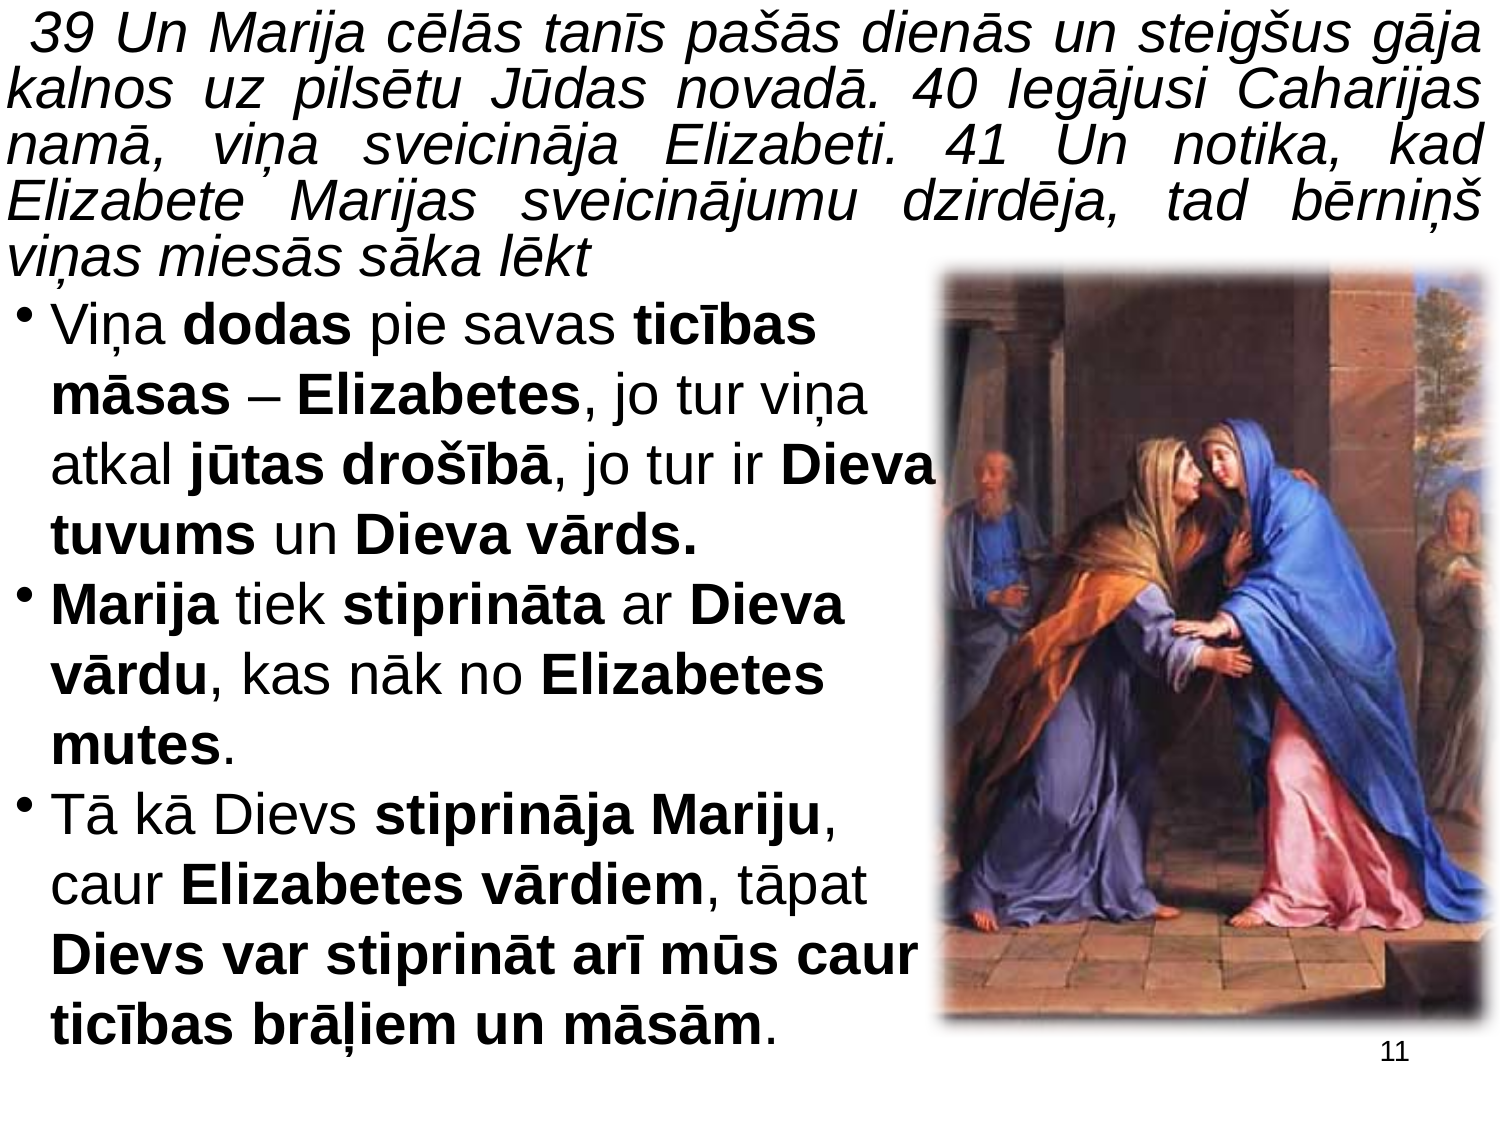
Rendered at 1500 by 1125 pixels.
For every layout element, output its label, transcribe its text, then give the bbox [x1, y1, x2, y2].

text_box Viņa dodas pie savas ticības māsas – Elizabetes, jo tur viņa atkal jūtas drošībā, jo tur ir Dieva tuvums un Dieva vārds. Marija tiek stiprināta ar Dieva vārdu, kas nāk no Elizabetes mutes. Tā kā Dievs stiprināja Mariju, caur Elizabetes vārdiem, tāpat Dievs var stiprināt arī mūs caur ticības brāļiem un māsām. [0, 278, 961, 1064]
picture [925, 255, 1500, 1038]
list 39 Un Marija cēlās tanīs pašās dienās un steigšus gāja kalnos uz pilsētu Jūdas novadā. 40 Iegājusi Caharijas namā, viņa sveicināja Elizabeti. 41 Un notika, kad Elizabete Marijas sveicinājumu dzirdēja, tad bērniņš viņas miesās sāka lēkt [0, 0, 1500, 198]
slide_number 11 [1074, 1046, 1426, 1103]
